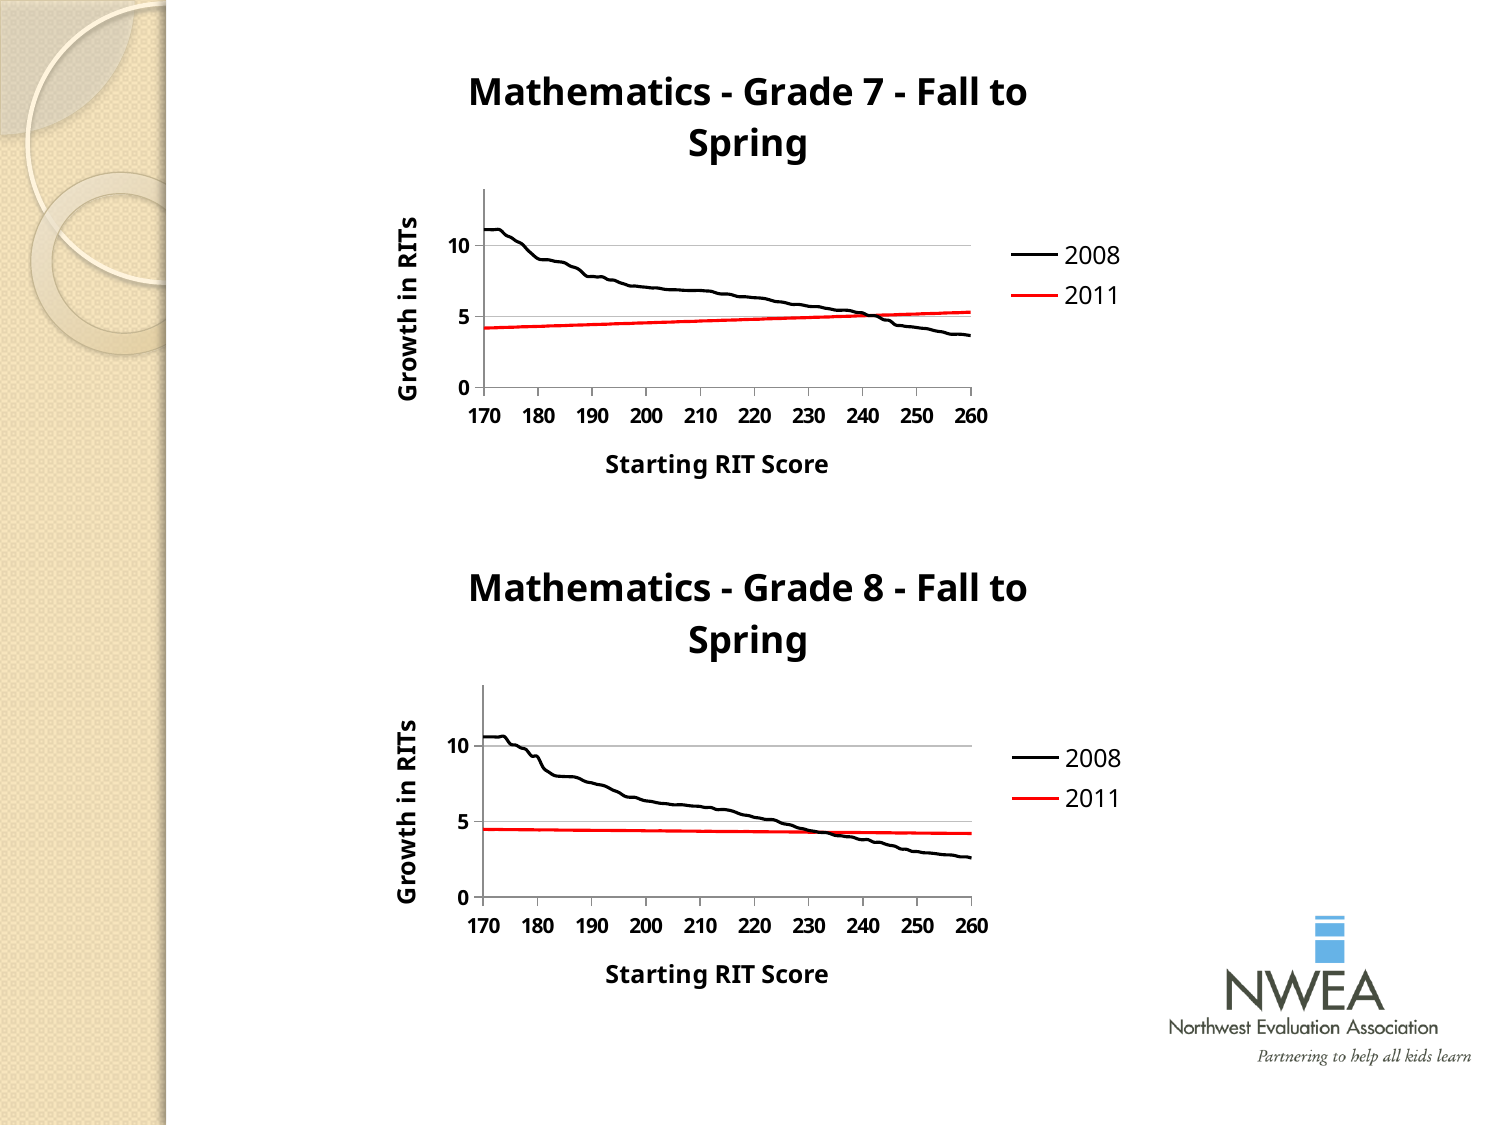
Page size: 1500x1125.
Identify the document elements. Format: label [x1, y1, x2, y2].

chart [355, 35, 1142, 515]
chart [354, 531, 1143, 1025]
picture [1140, 887, 1500, 1095]
